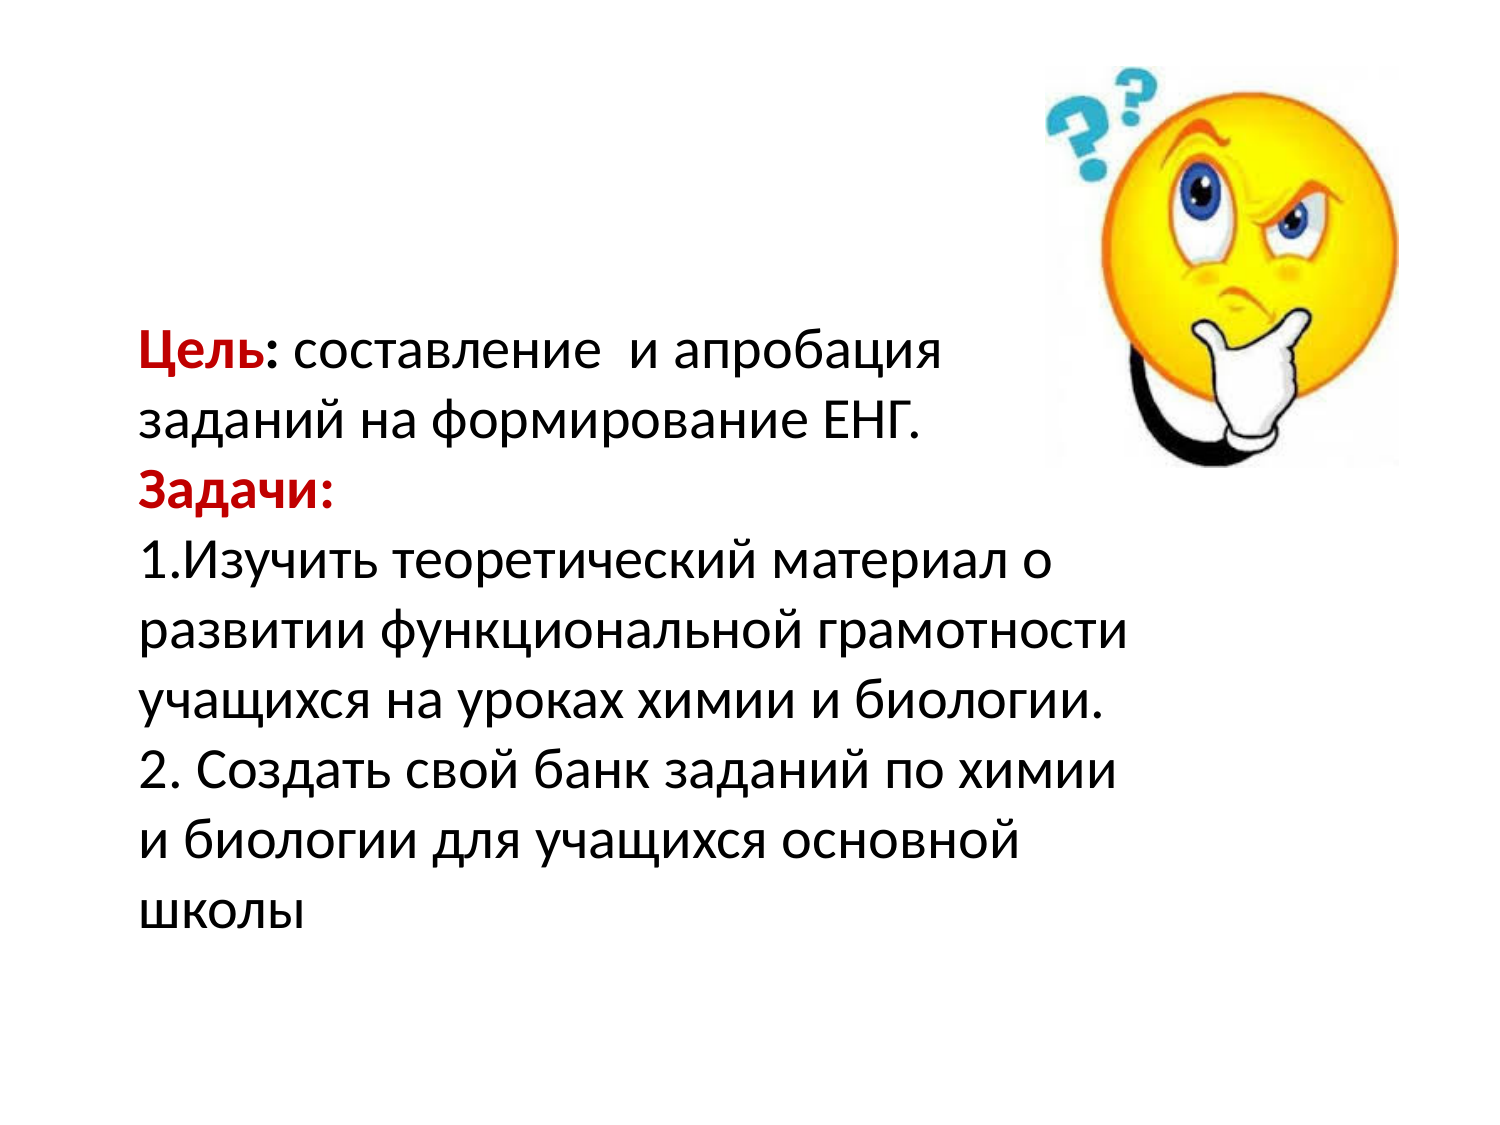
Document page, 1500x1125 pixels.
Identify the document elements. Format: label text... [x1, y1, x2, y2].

text_box Цель: составление и апробация заданий на формирование ЕНГ. Задачи: 1.Изучить теоретический материал о развитии функциональной грамотности учащихся на уроках химии и биологии. 2. Создать свой банк заданий по химии и биологии для учащихся основной школы [123, 302, 1176, 948]
picture [1045, 66, 1400, 468]
